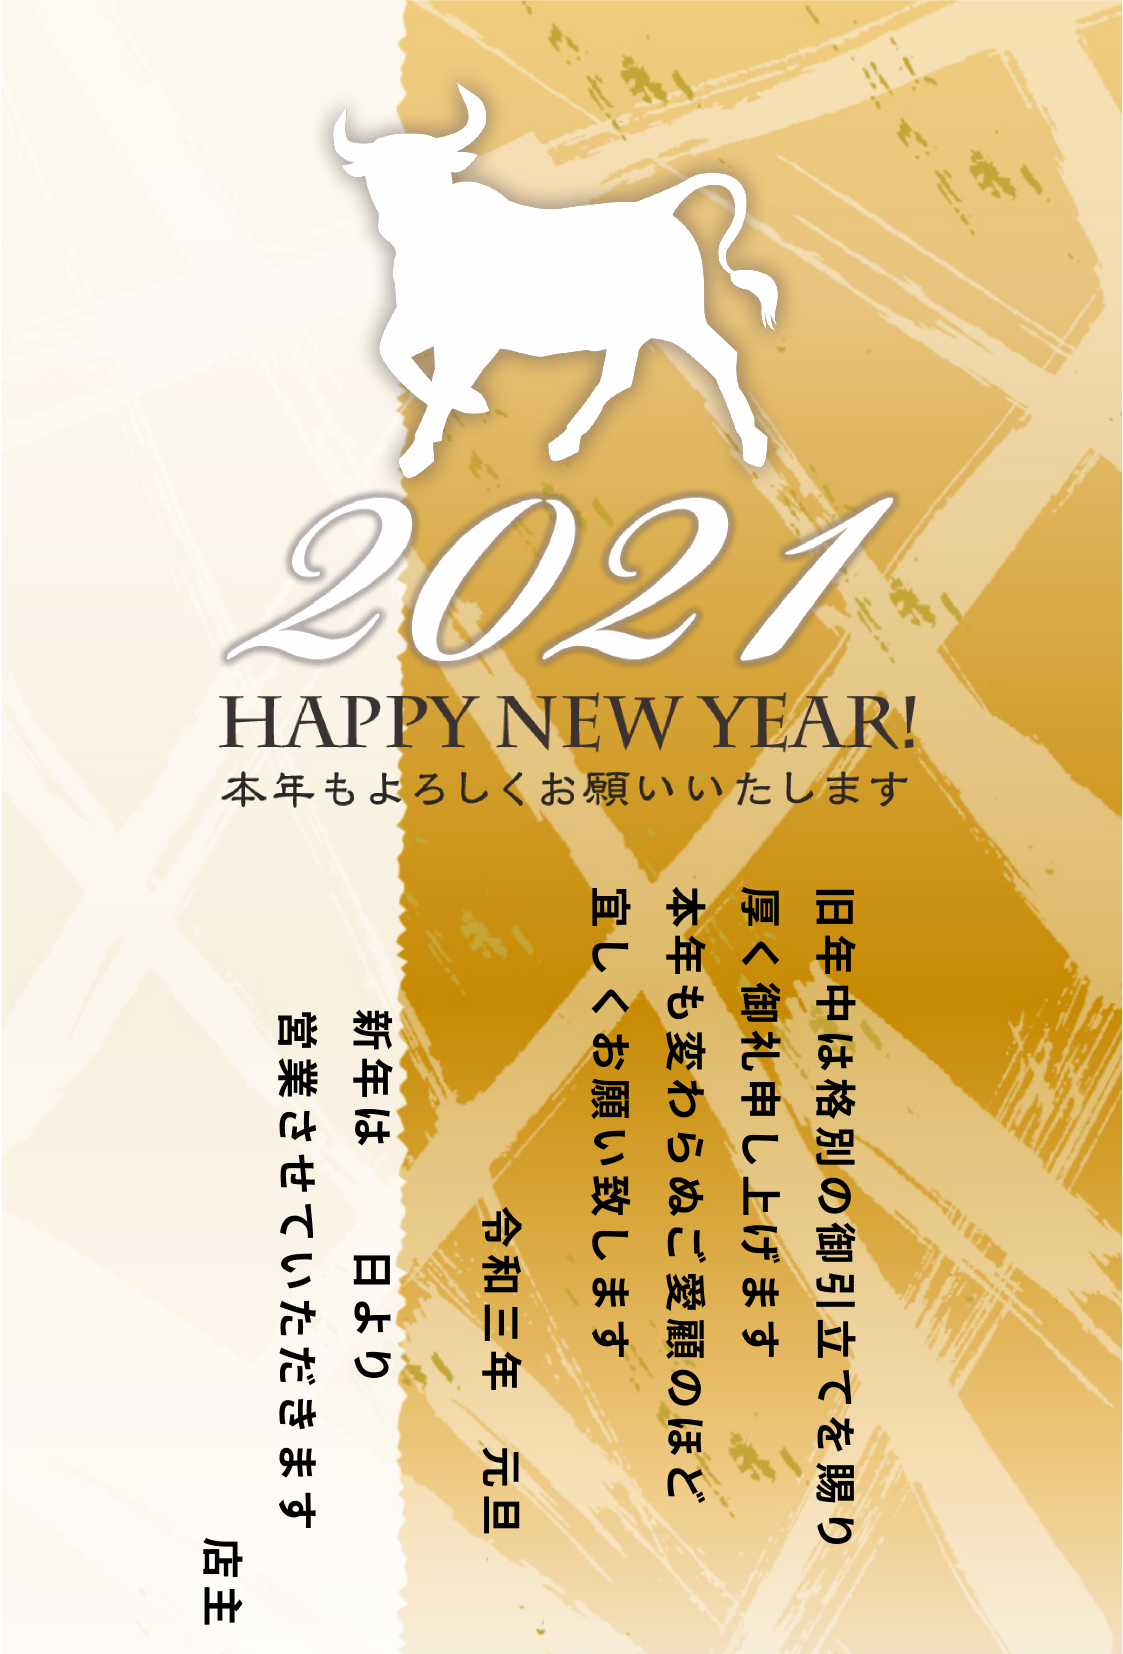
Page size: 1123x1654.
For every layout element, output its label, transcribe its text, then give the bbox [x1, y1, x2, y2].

text_box 旧年中は格別の御引立てを賜り 厚く御礼申し上げます 本年も変わらぬご愛顧のほど 宜しくお願い致します 令和三年 元旦 [451, 1411, 895, 1654]
picture [0, 1, 1123, 1654]
text_box 新年は 日より 営業させていただきます 店主 [174, 1411, 432, 1654]
